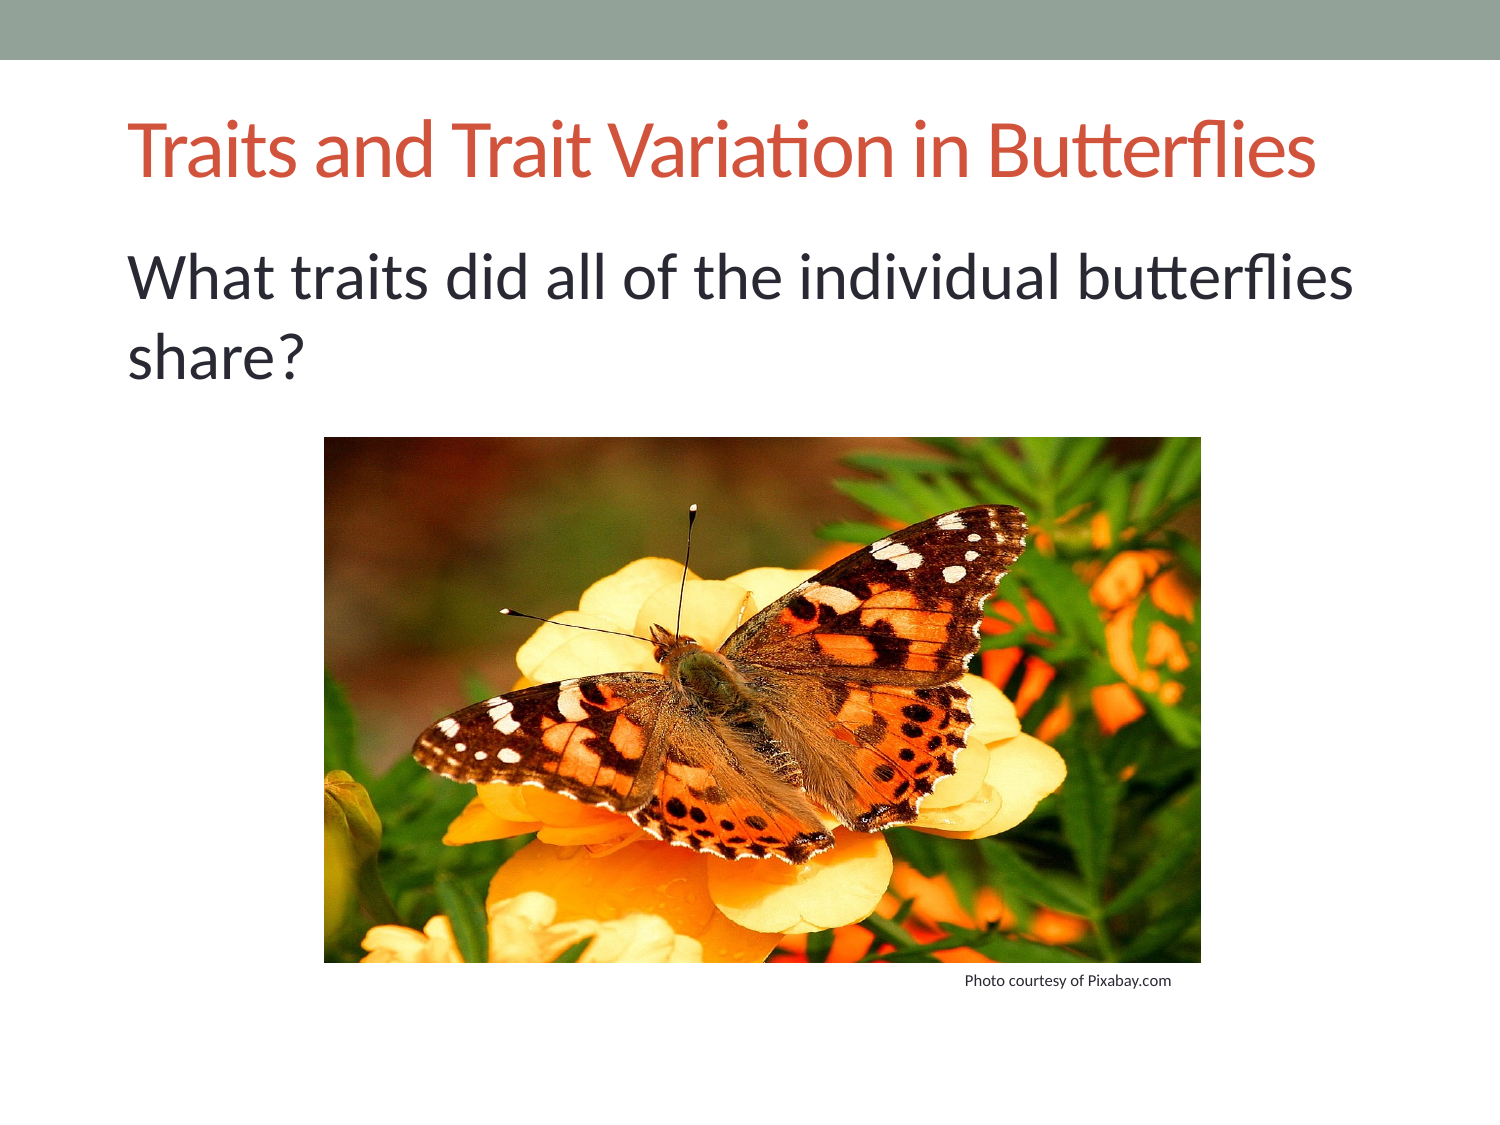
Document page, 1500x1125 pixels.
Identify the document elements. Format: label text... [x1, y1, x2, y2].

picture [324, 437, 1202, 963]
text_box Photo courtesy of Pixabay.com [950, 971, 1194, 998]
list What traits did all of the individual butterflies share? [112, 224, 1425, 1075]
title Traits and Trait Variation in Butterflies [112, 62, 1425, 224]
